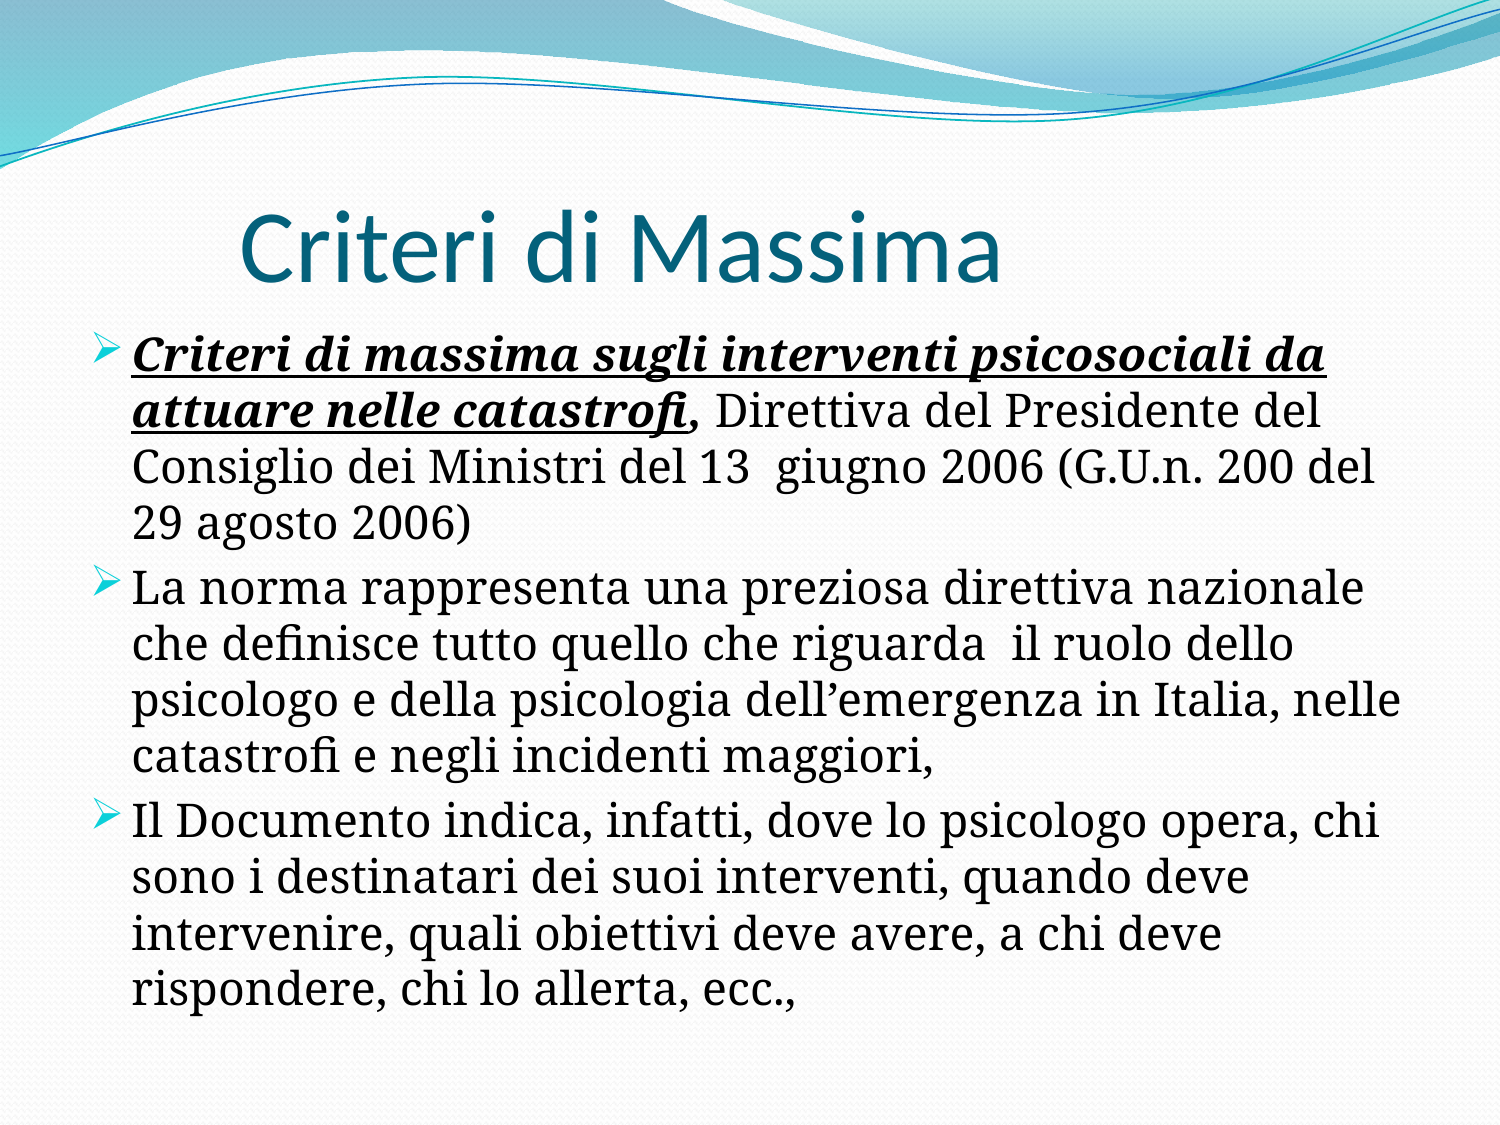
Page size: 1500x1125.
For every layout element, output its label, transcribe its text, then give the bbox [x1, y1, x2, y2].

title Criteri di Massima [75, 115, 1425, 303]
list Criteri di massima sugli interventi psicosociali da attuare nelle catastrofi, Direttiva del Presidente del Consiglio dei Ministri del 13 giugno 2006 (G.U.n. 200 del 29 agosto 2006) La norma rappresenta una preziosa direttiva nazionale che definisce tutto quello che riguarda il ruolo dello psicologo e della psicologia dell’emergenza in Italia, nelle catastrofi e negli incidenti maggiori, Il Documento indica, infatti, dove lo psicologo opera, chi sono i destinatari dei suoi interventi, quando deve intervenire, quali obiettivi deve avere, a chi deve rispondere, chi lo allerta, ecc., [75, 317, 1425, 1038]
